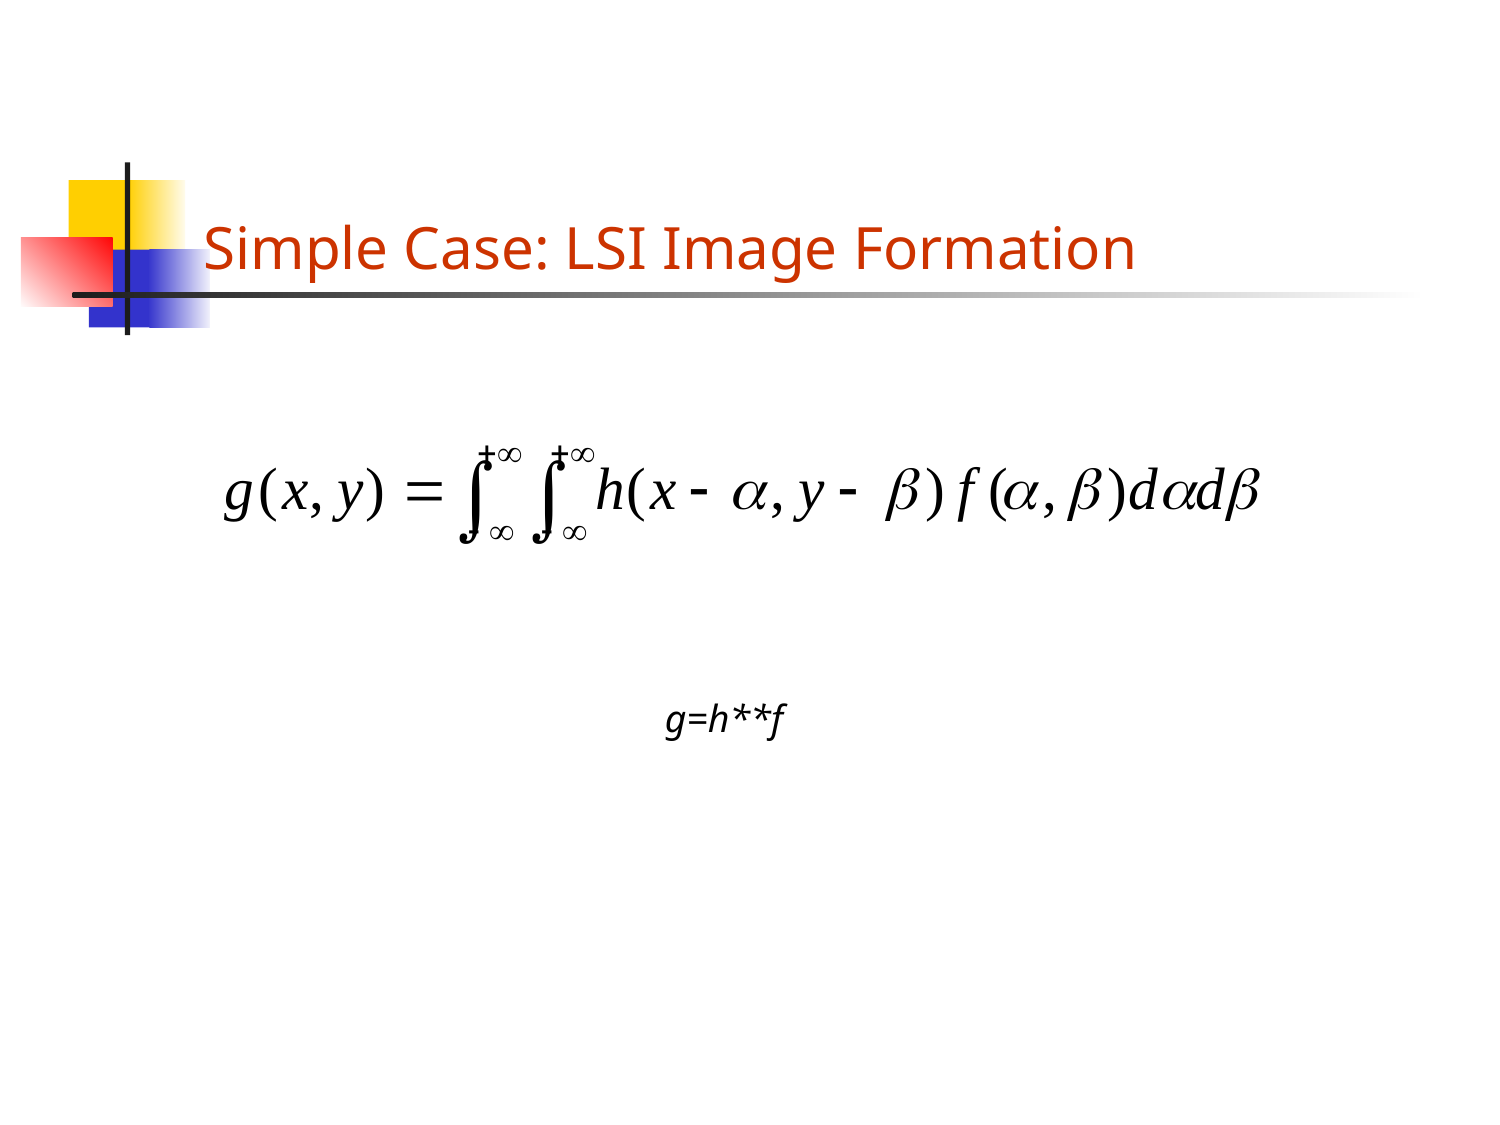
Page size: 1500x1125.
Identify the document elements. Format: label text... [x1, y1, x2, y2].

title Simple Case: LSI Image Formation [188, 101, 1468, 289]
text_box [212, 424, 1276, 555]
text_box g=h**f [650, 687, 825, 748]
